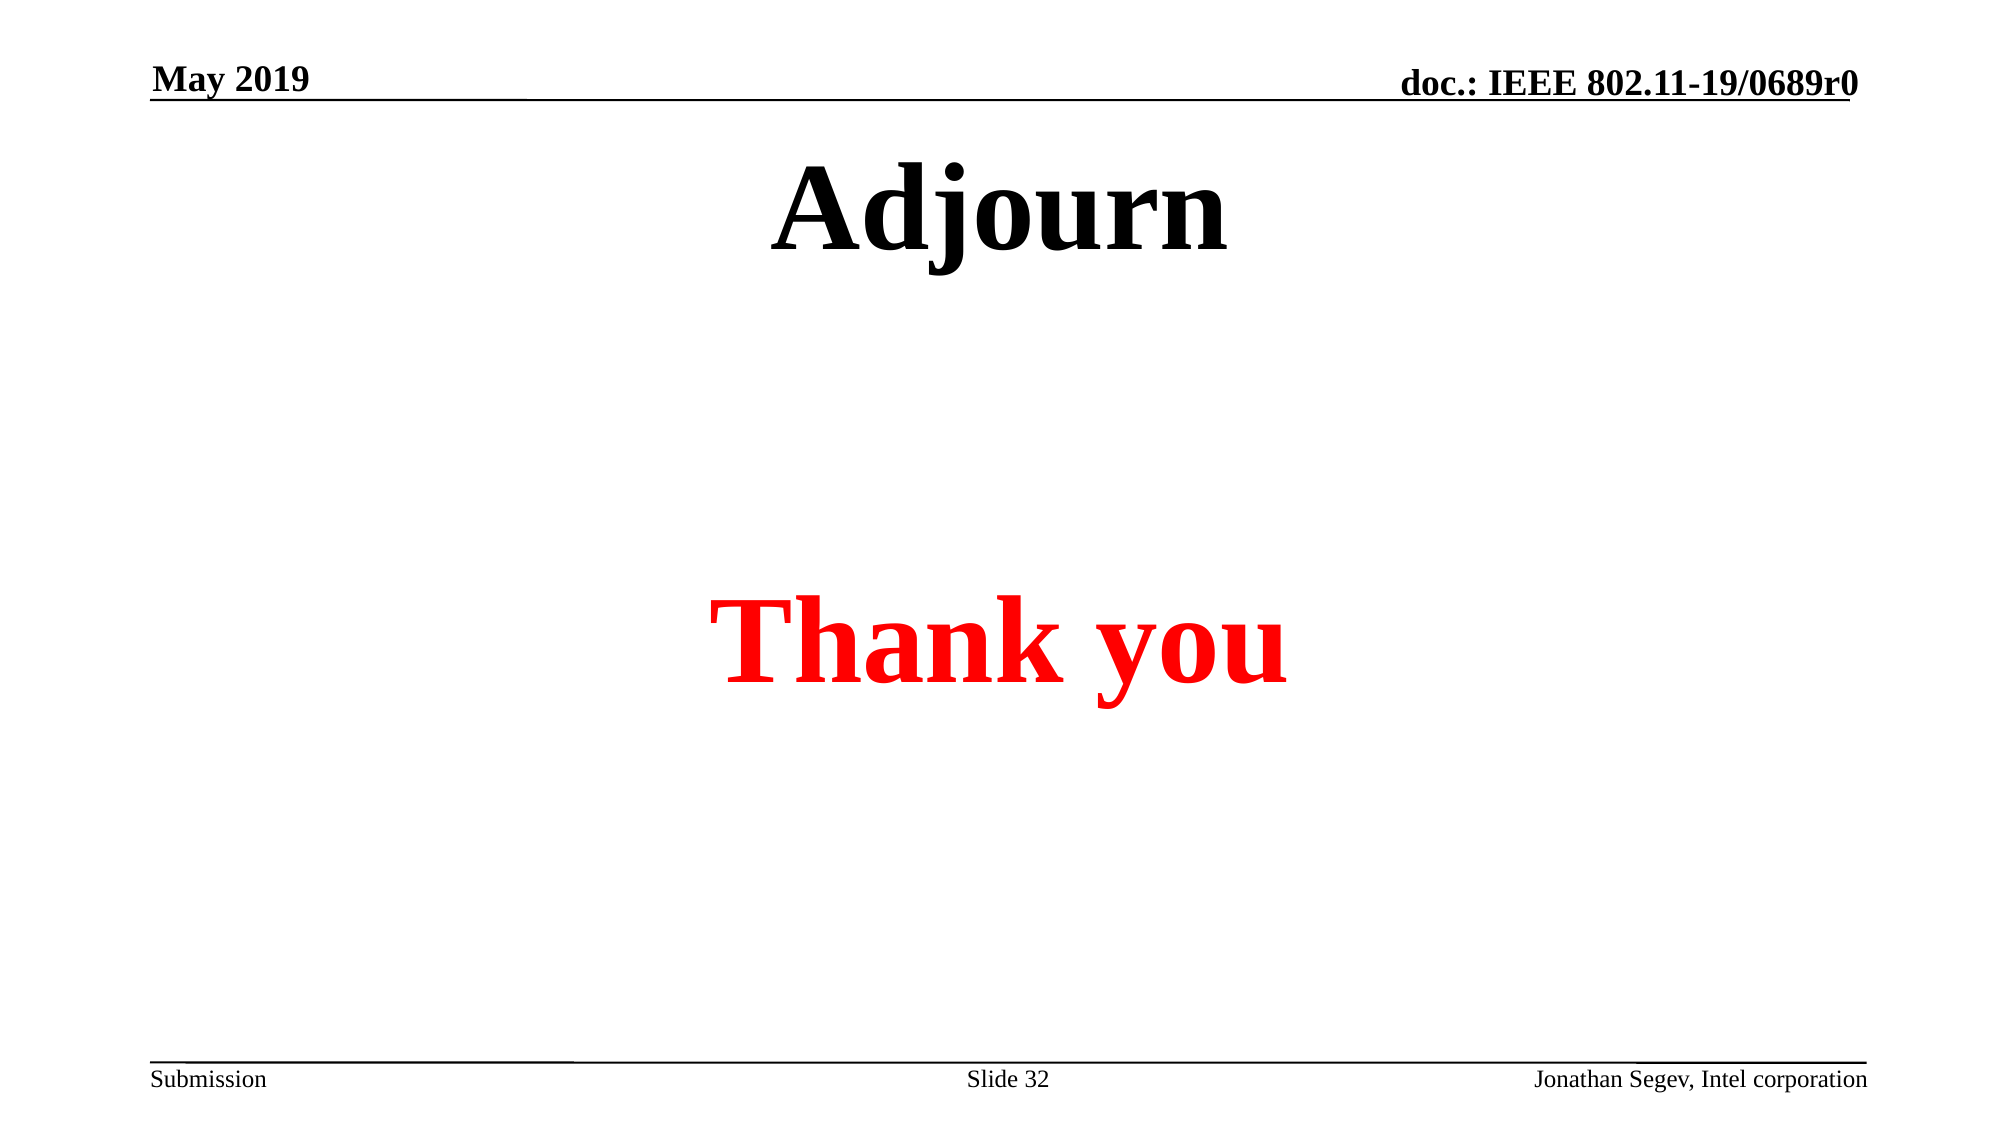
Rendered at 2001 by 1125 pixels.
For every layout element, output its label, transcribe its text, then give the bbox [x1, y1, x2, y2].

footer Jonathan Segev, Intel corporation [1171, 1061, 1869, 1093]
title Adjourn [149, 112, 1850, 288]
list Thank you [149, 324, 1850, 1000]
slide_number Slide 32 [950, 1061, 1067, 1123]
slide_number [152, 54, 563, 100]
